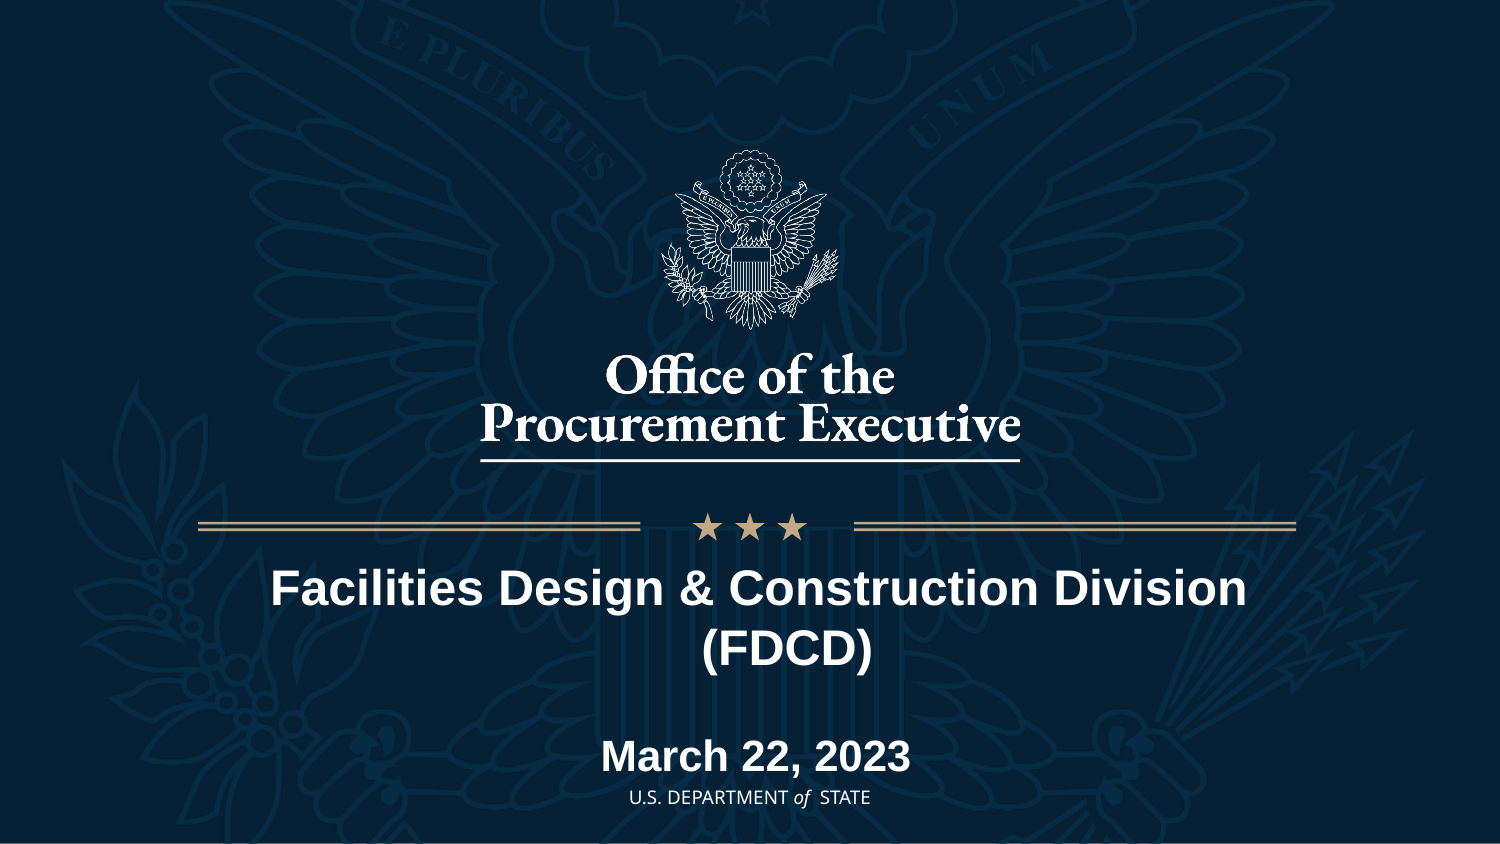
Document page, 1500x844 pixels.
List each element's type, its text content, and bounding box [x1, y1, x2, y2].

subtitle Facilities Design & Construction Division (FDCD) March 22, 2023 [225, 484, 1275, 582]
picture [44, 0, 1442, 844]
